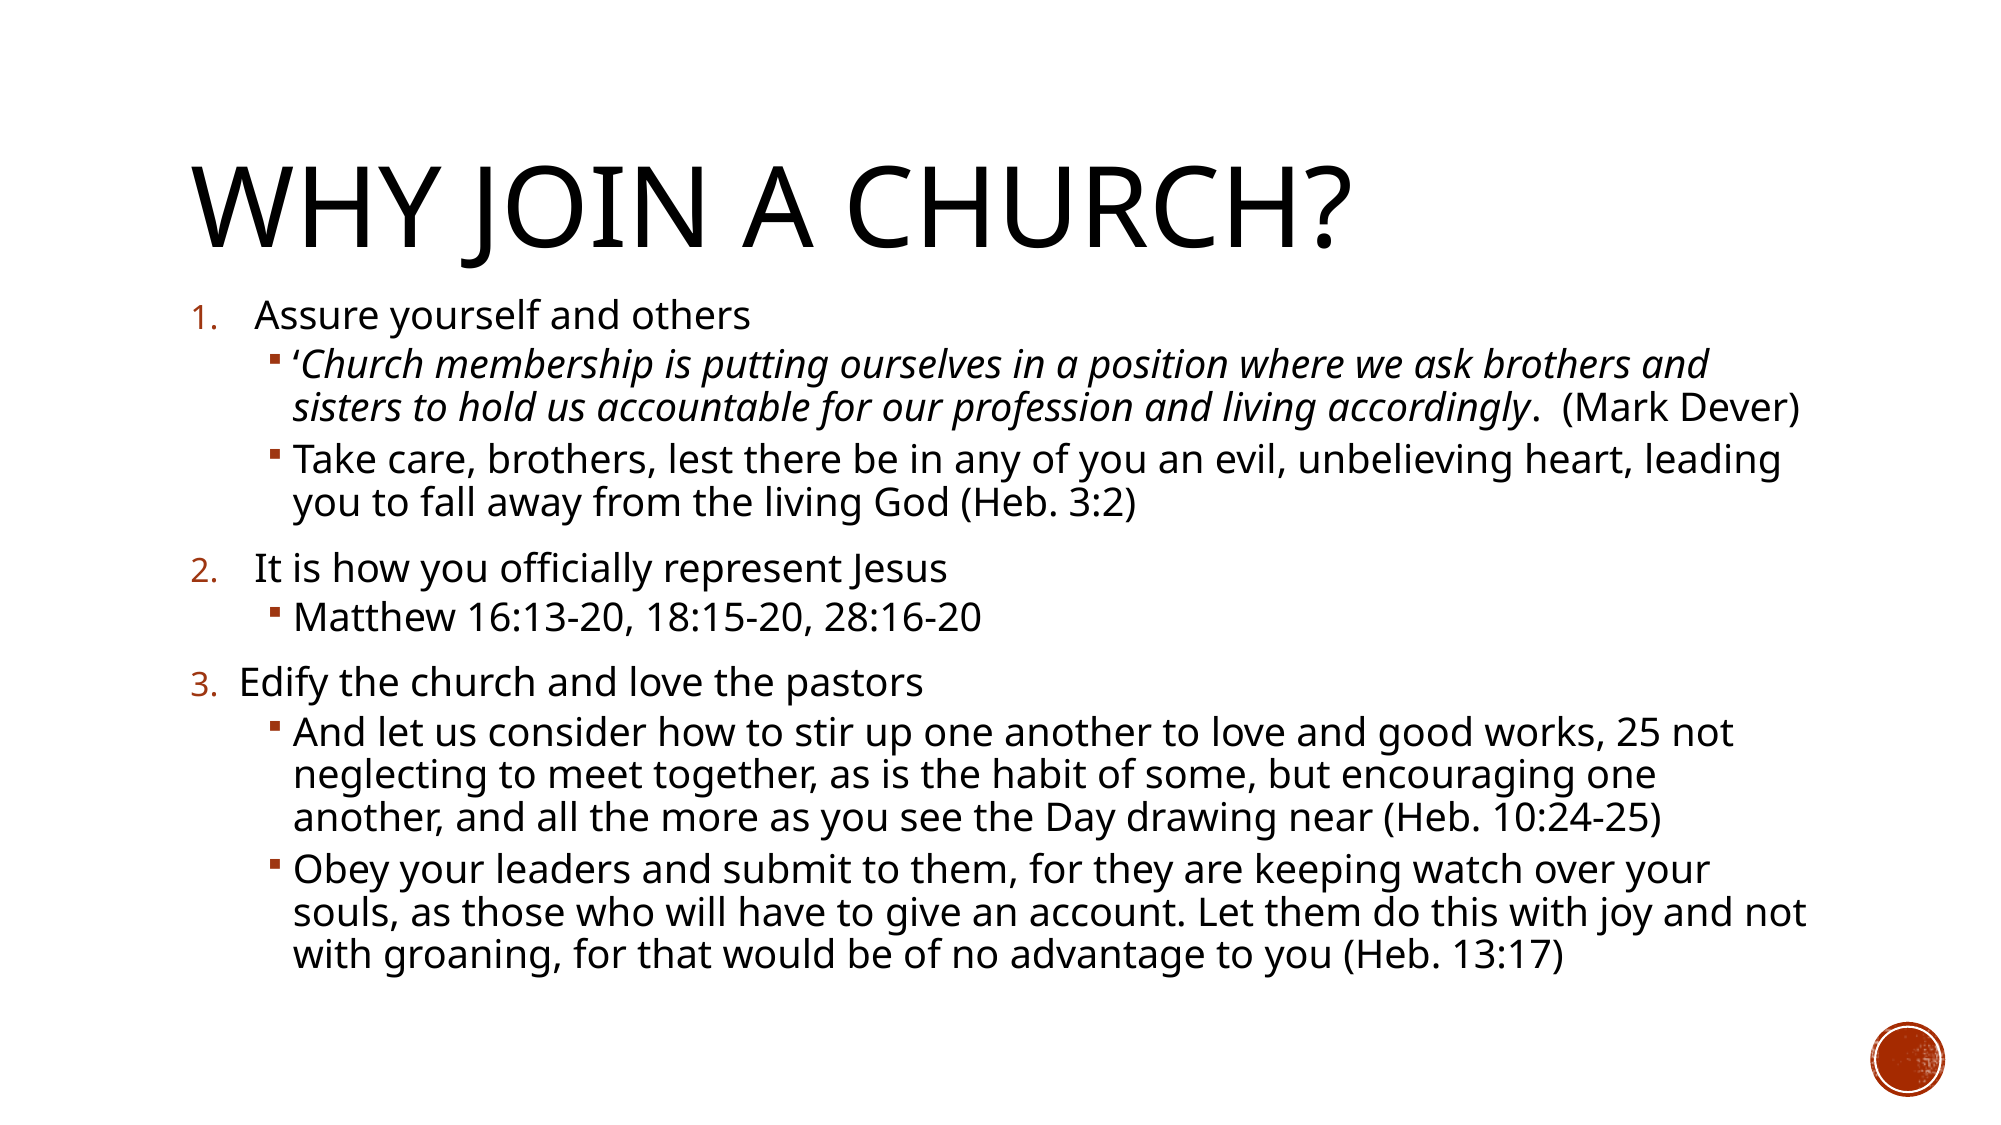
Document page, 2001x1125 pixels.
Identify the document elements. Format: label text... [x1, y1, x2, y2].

title Why Join a Church? [175, 79, 1826, 288]
list Assure yourself and others ‘Church membership is putting ourselves in a position where we ask brothers and sisters to hold us accountable for our profession and living accordingly. (Mark Dever) Take care, brothers, lest there be in any of you an evil, unbelieving heart, leading you to fall away from the living God (Heb. 3:2) It is how you officially represent Jesus Matthew 16:13-20, 18:15-20, 28:16-20 Edify the church and love the pastors And let us consider how to stir up one another to love and good works, 25 not neglecting to meet together, as is the habit of some, but encouraging one another, and all the more as you see the Day drawing near (Heb. 10:24-25) Obey your leaders and submit to them, for they are keeping watch over your souls, as those who will have to give an account. Let them do this with joy and not with groaning, for that would be of no advantage to you (Heb. 13:17) [175, 288, 1826, 1083]
